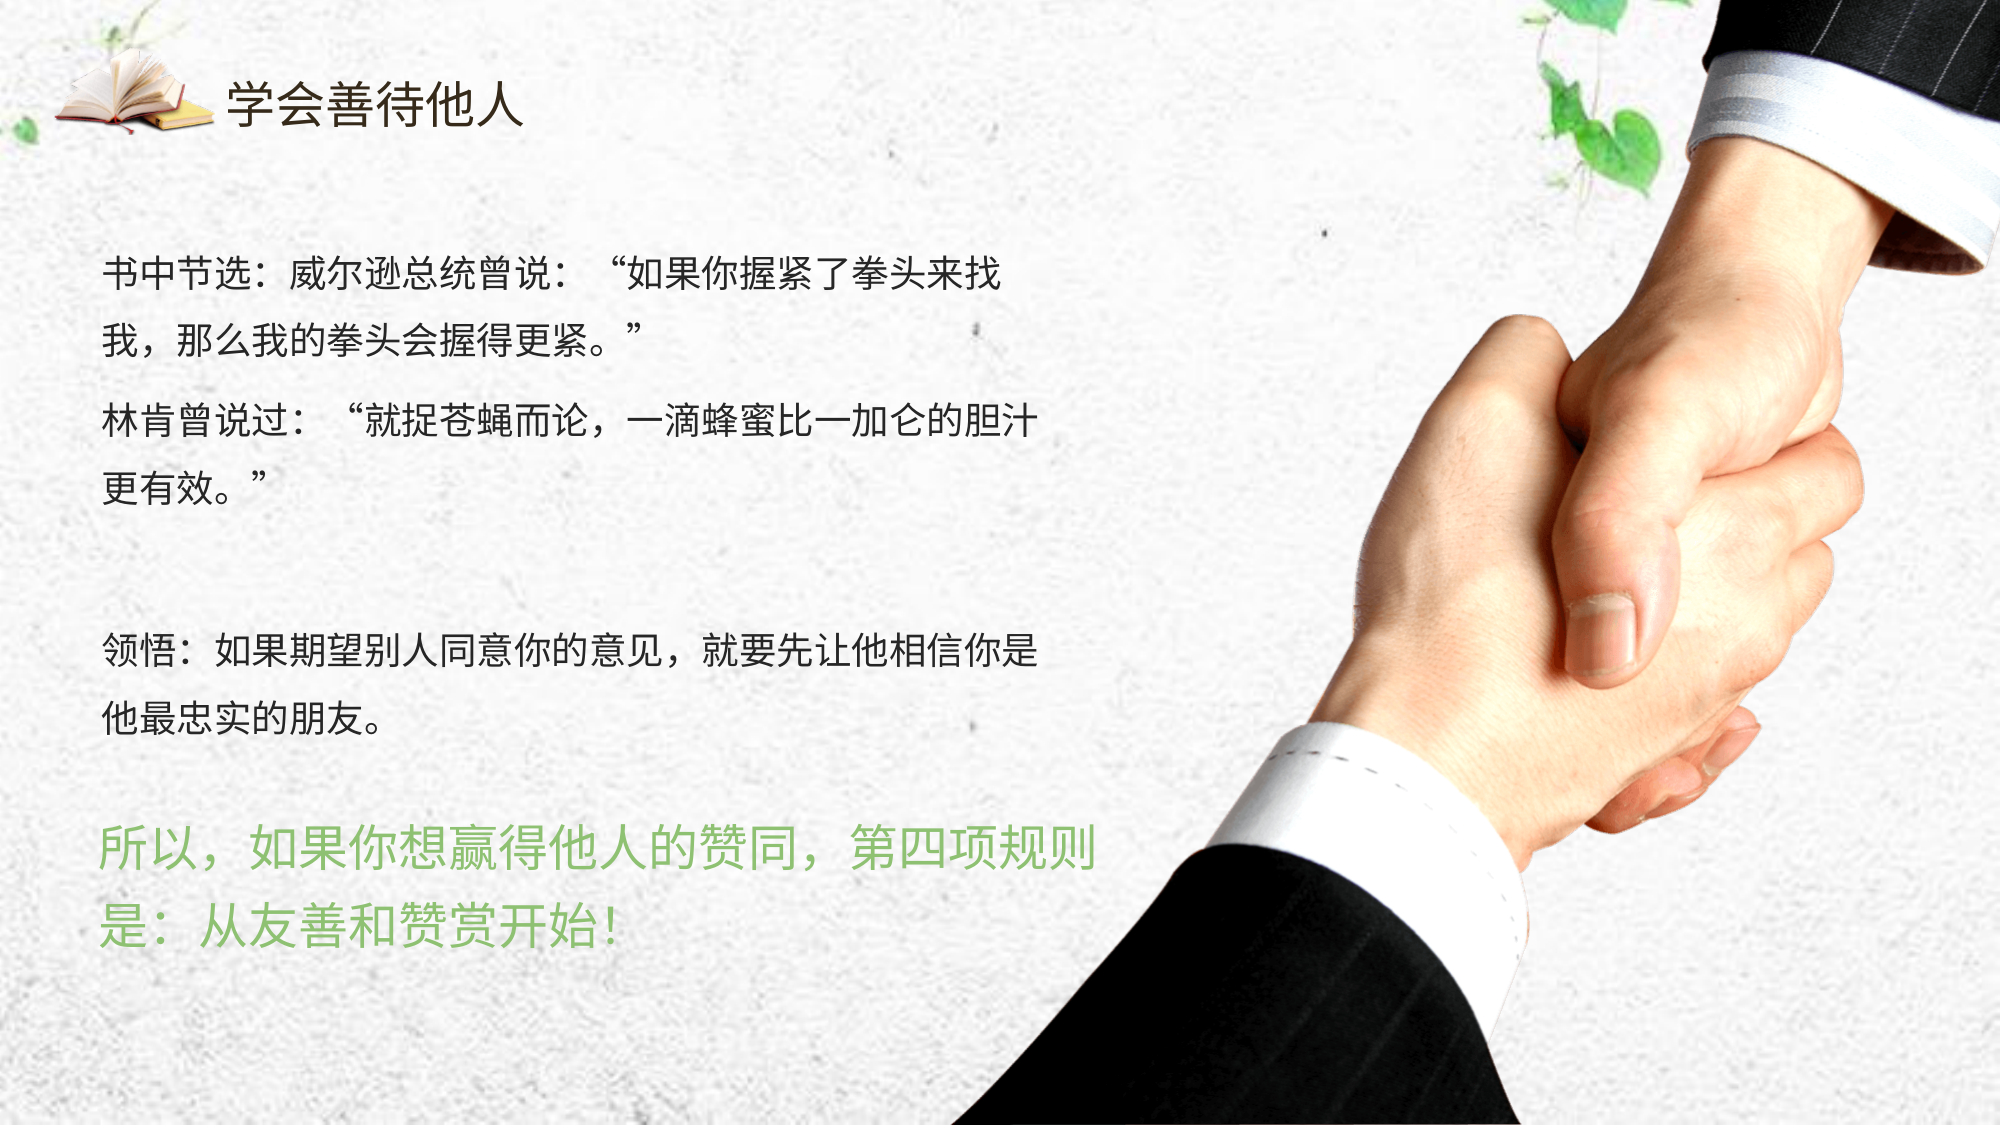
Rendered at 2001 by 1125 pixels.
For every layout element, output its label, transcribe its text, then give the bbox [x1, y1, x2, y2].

text_box 书中节选：威尔逊总统曾说：“如果你握紧了拳头来找我，那么我的拳头会握得更紧。” 林肯曾说过：“就捉苍蝇而论，一滴蜂蜜比一加仑的胆汁更有效。” [87, 219, 944, 518]
text_box 所以，如果你想赢得他人的赞同，第四项规则是：从友善和赞赏开始！ [83, 791, 944, 963]
text_box 学会善待他人 [210, 66, 944, 159]
text_box 领悟：如果期望别人同意你的意见，就要先让他相信你是他最忠实的朋友。 [87, 597, 944, 748]
picture [0, 0, 2000, 1125]
